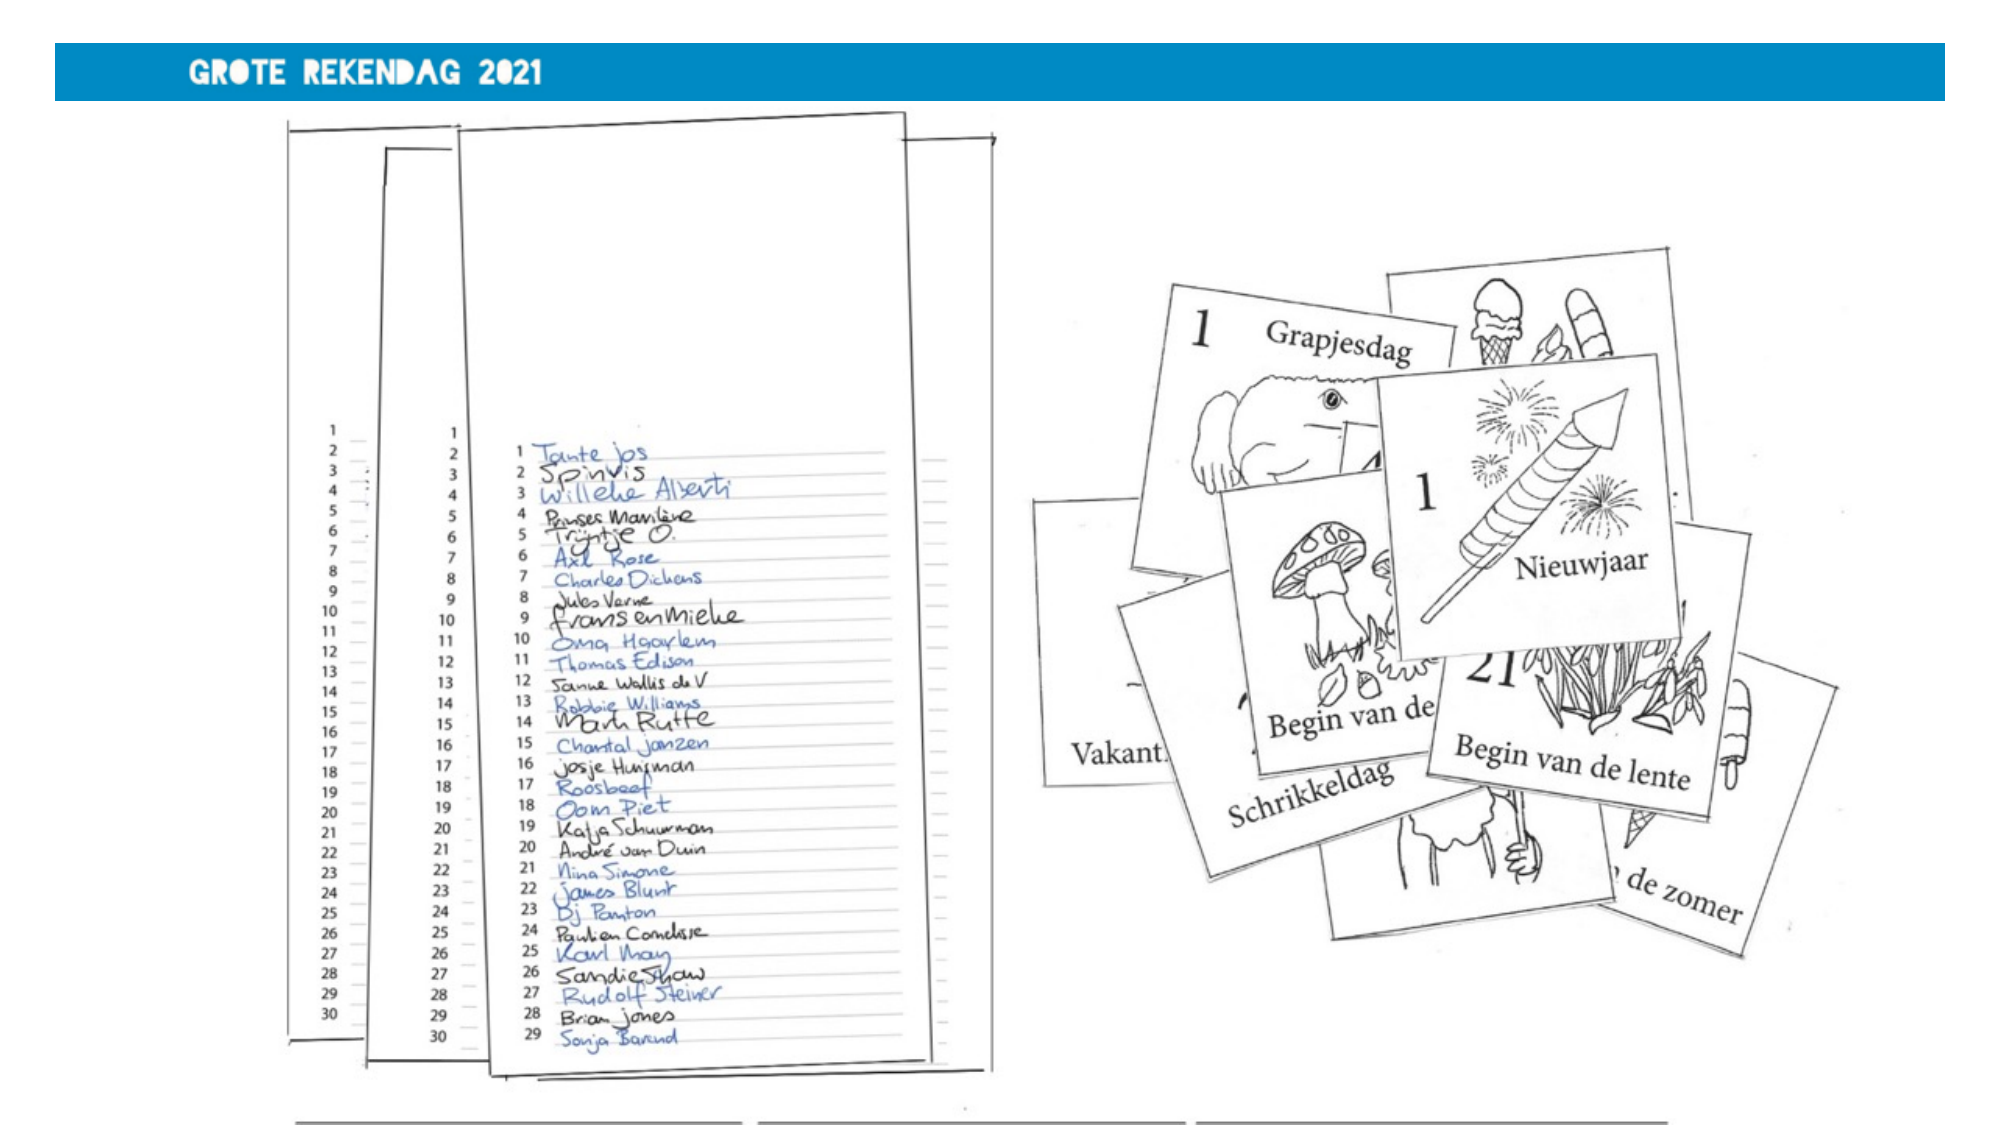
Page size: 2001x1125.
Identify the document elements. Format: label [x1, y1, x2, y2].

picture [415, 59, 439, 84]
picture [55, 102, 1909, 1125]
picture [479, 59, 541, 84]
picture [440, 59, 460, 84]
picture [212, 59, 249, 84]
picture [190, 59, 209, 84]
picture [304, 59, 337, 84]
picture [251, 58, 286, 84]
picture [340, 59, 414, 84]
